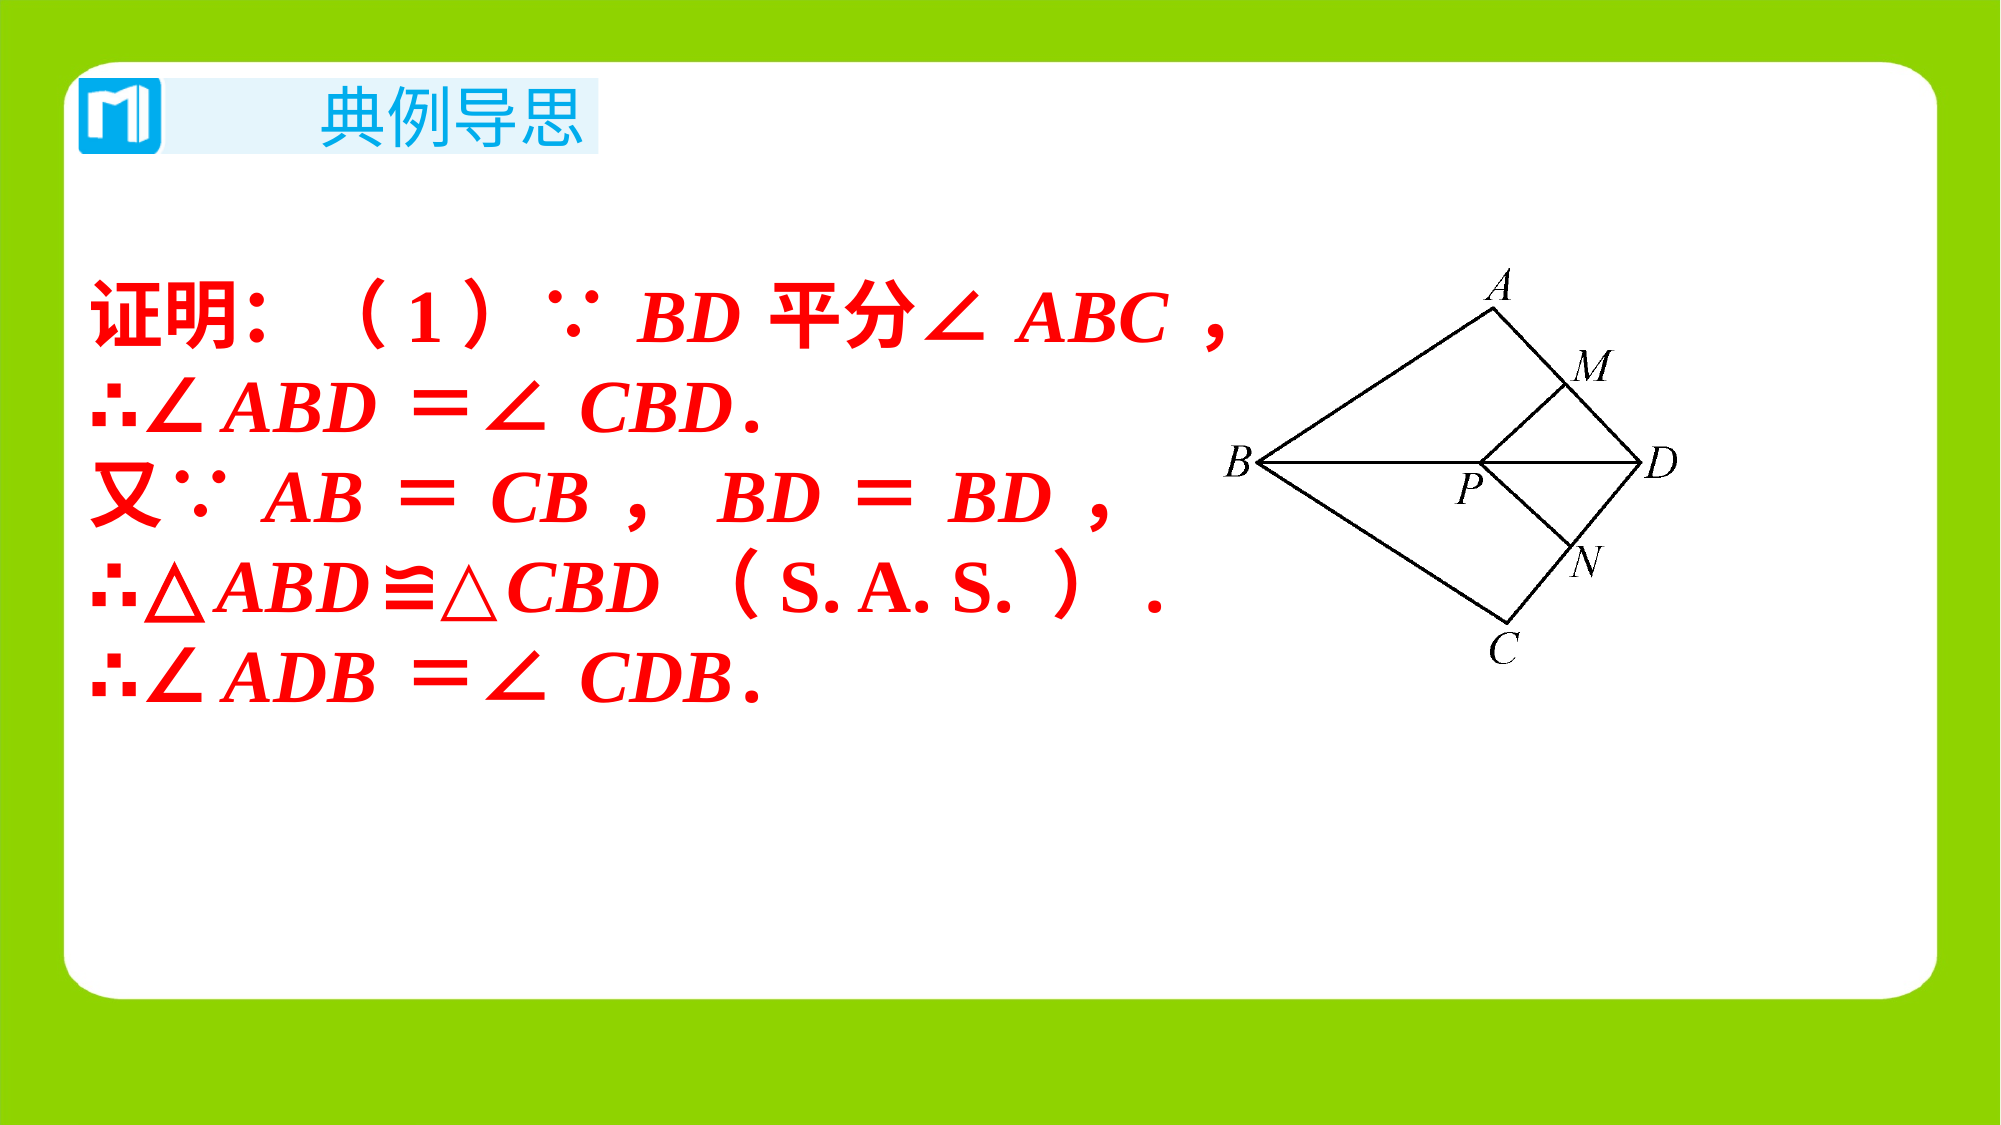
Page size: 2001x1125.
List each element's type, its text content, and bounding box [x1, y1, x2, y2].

text_box 证明：（1）∵BD平分∠ABC， ∴∠ABD＝∠CBD. 又∵AB＝CB，BD＝BD， ∴△ABD≌△CBD（S. A. S. ）. ∴∠ADB＝∠CDB. [88, 267, 1218, 722]
picture [0, 0, 2001, 1125]
